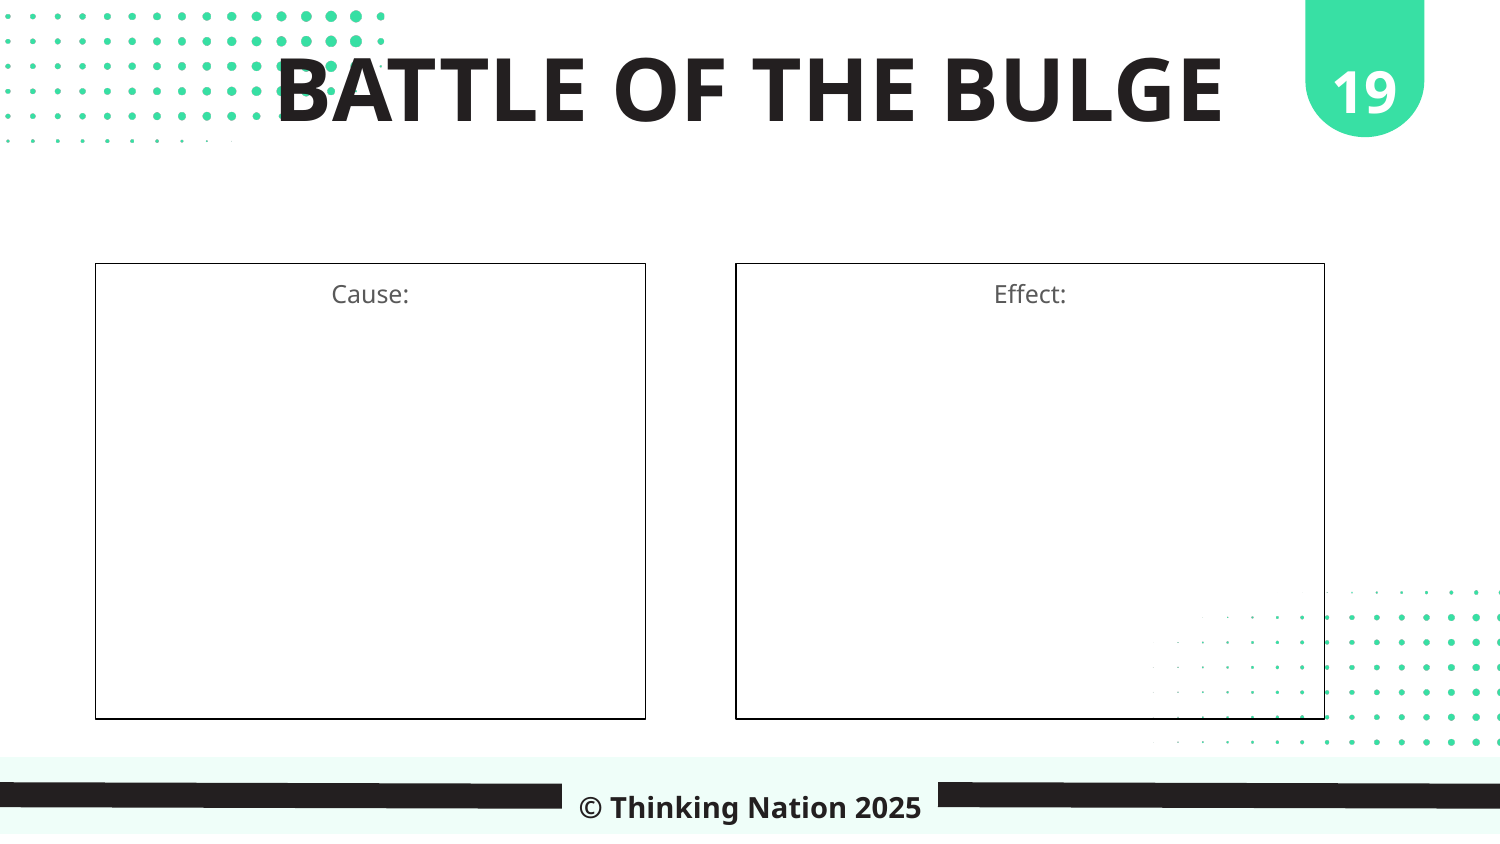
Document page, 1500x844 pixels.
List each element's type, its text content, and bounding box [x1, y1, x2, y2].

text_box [0, 756, 1500, 835]
text_box [0, 0, 385, 144]
text_box Effect: [735, 263, 1325, 720]
text_box Cause: [95, 263, 646, 720]
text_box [1300, 0, 1430, 138]
text_box [1128, 590, 1500, 755]
text_box BATTLE OF THE BULGE [209, 34, 1291, 140]
